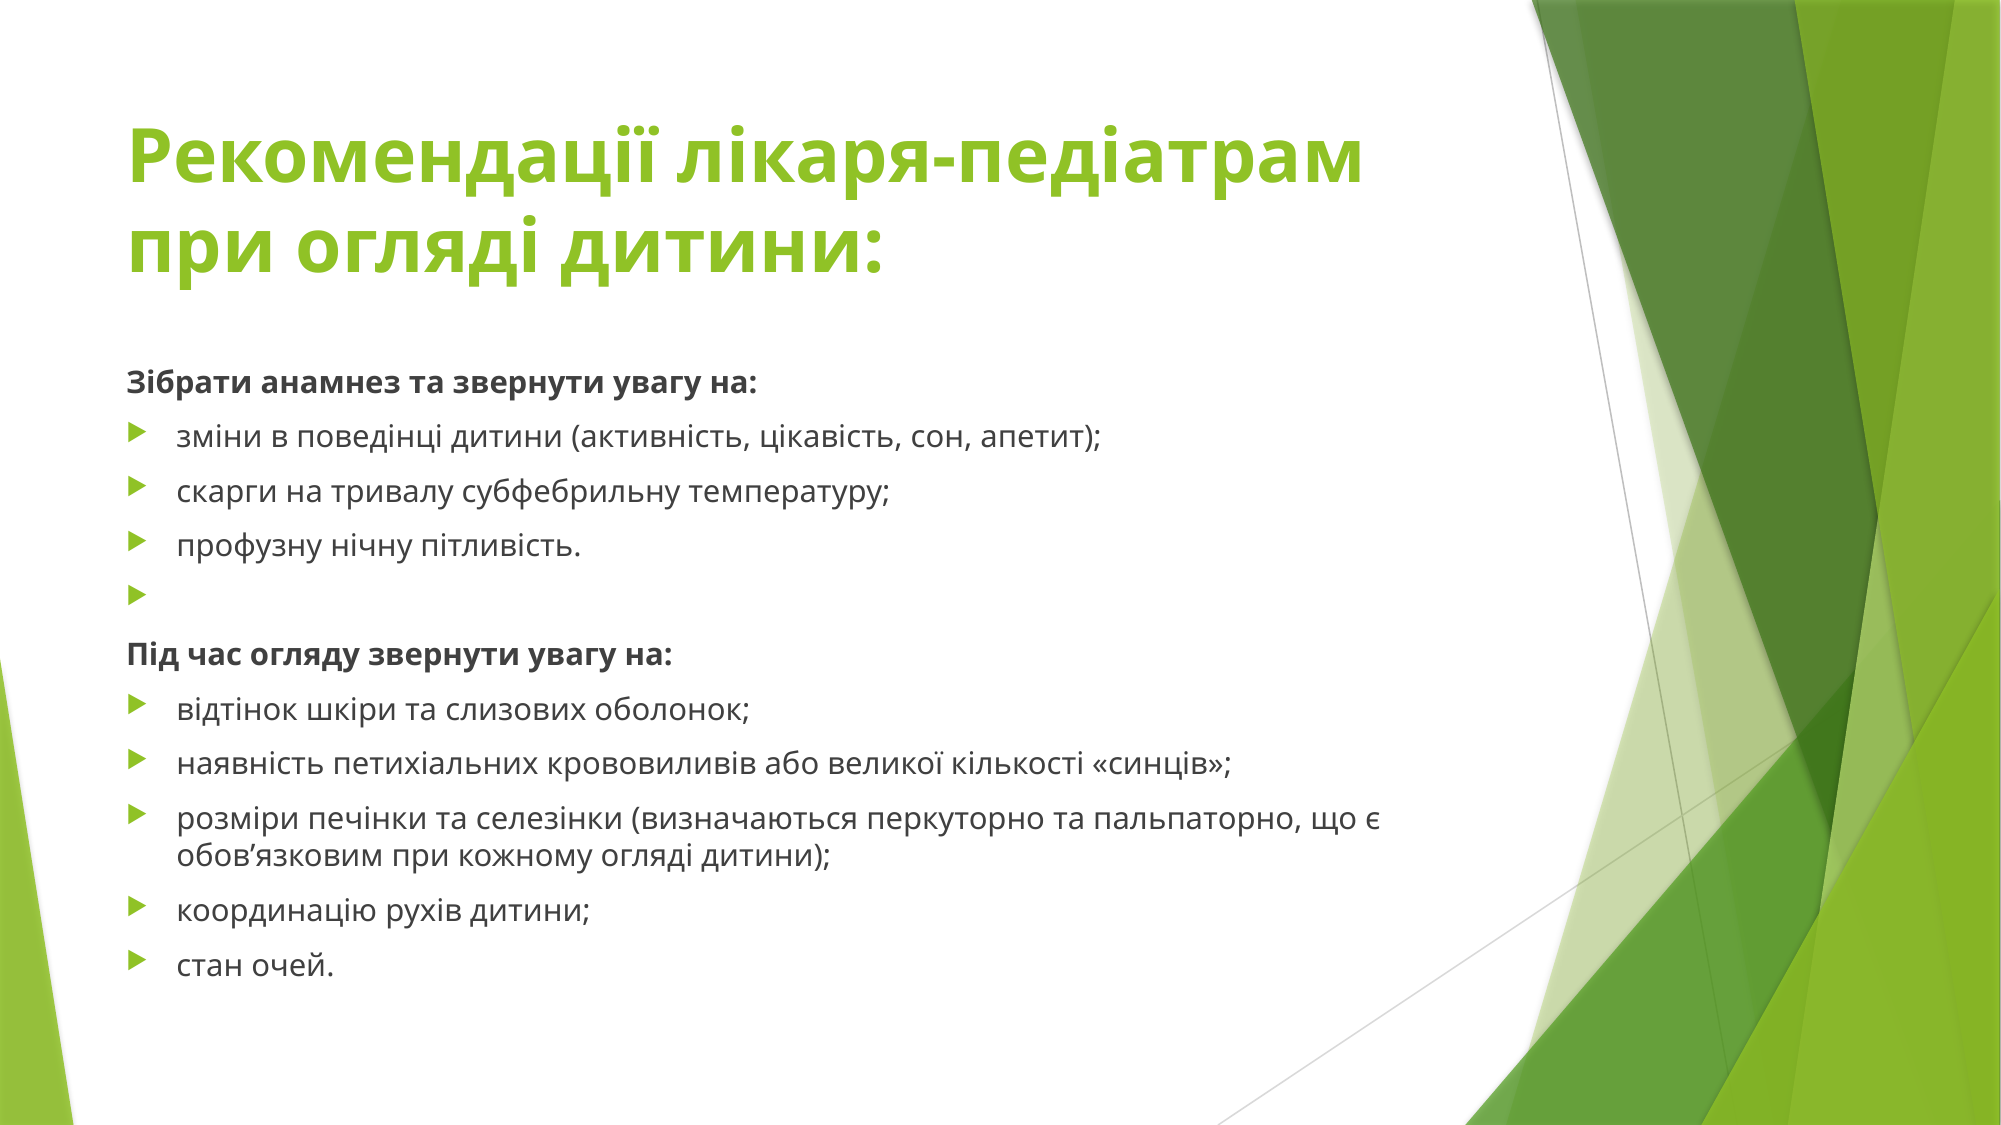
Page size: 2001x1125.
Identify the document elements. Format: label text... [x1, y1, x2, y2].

list Зібрати анамнез та звернути увагу на: зміни в поведінці дитини (активність, цікавість, сон, апетит); скарги на тривалу субфебрильну температуру; профузну нічну пітливість. Під час огляду звернути увагу на: відтінок шкіри та слизових оболонок; наявність петихіальних крововиливів або великої кількості «синців»; розміри печінки та селезінки (визначаються перкуторно та пальпаторно, що є обов’язковим при кожному огляді дитини); координацію рухів дитини; стан очей. [111, 354, 1522, 992]
title Рекомендації лікаря-педіатрам при огляді дитини: [111, 99, 1522, 317]
